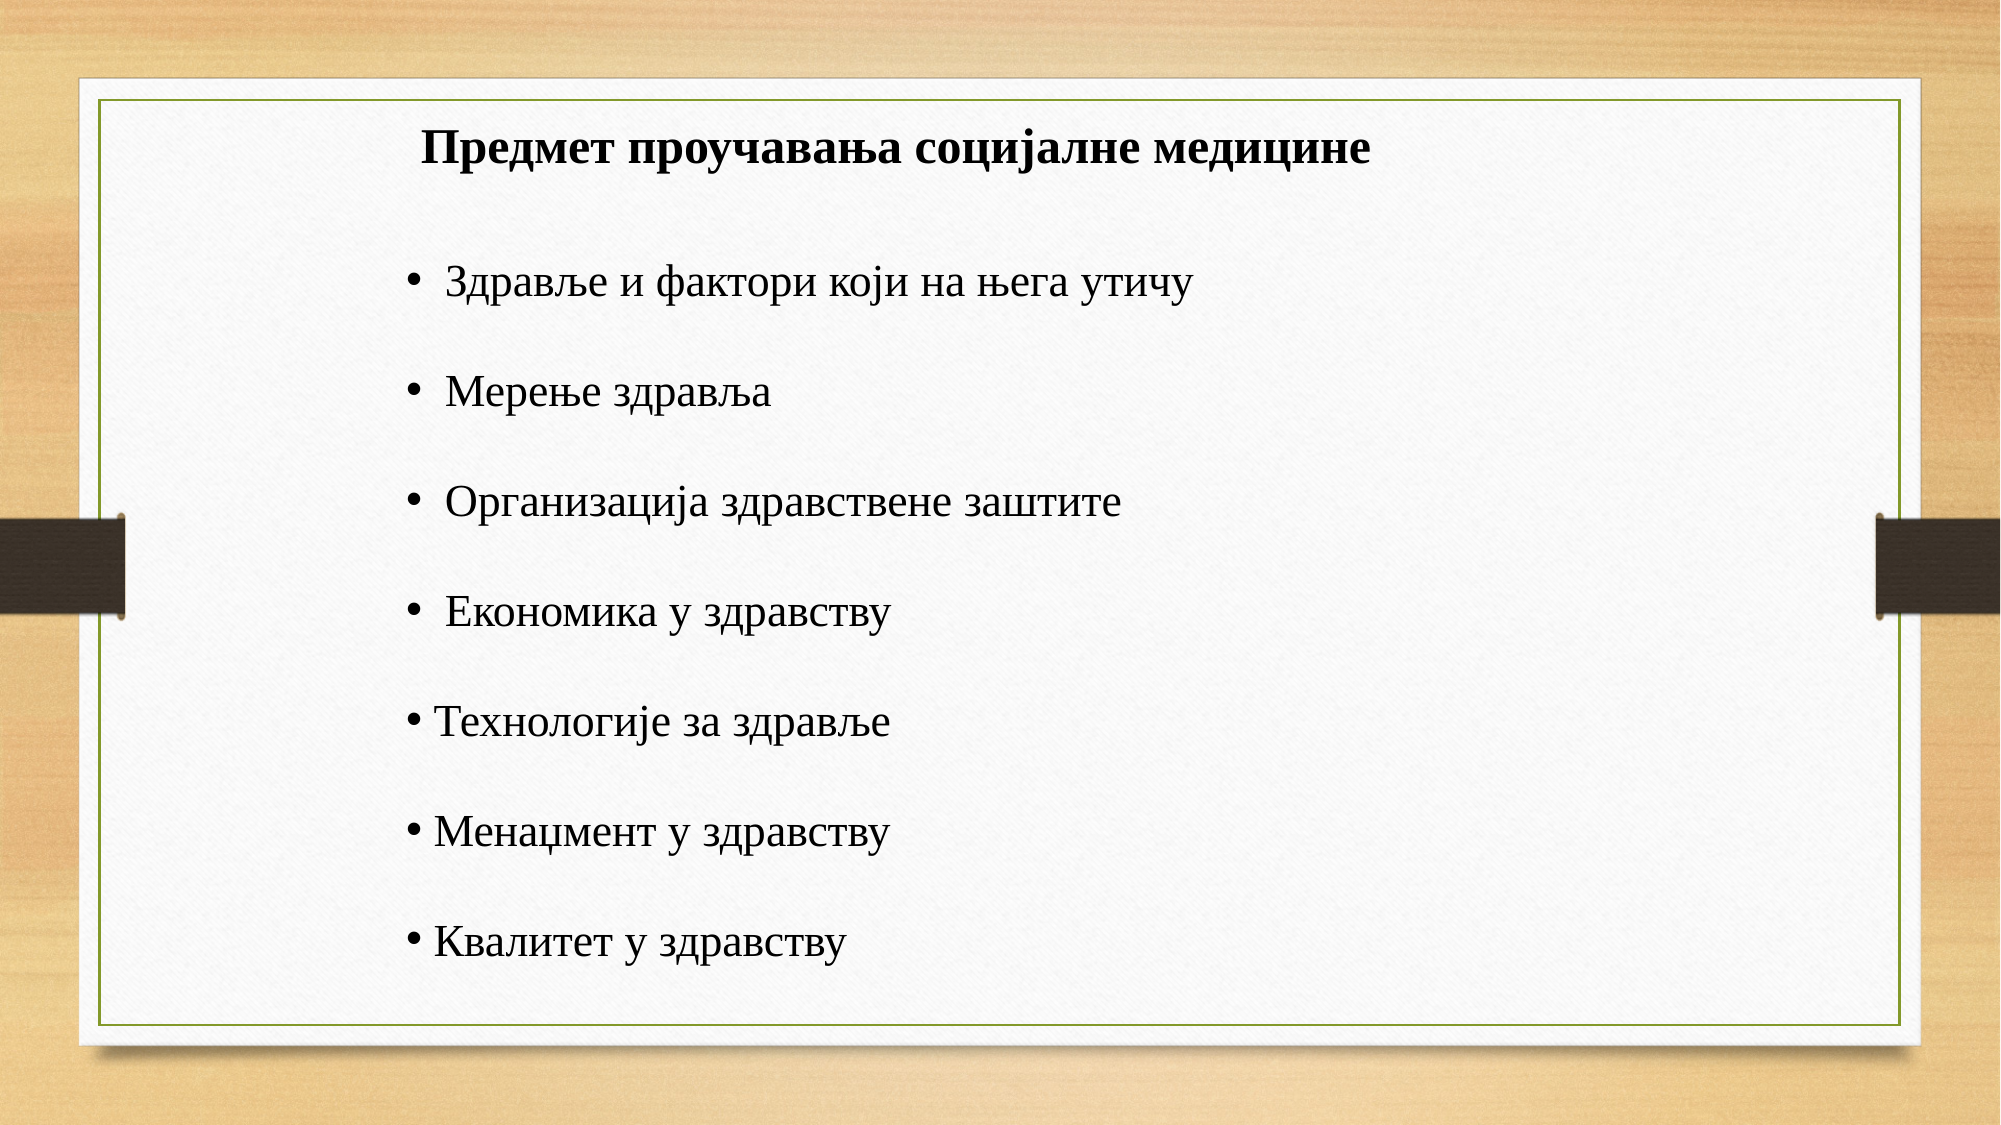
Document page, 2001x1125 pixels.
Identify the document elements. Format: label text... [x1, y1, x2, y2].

picture [0, 0, 2001, 1125]
text_box Здравље и фактори који на њега утичу Мерење здравља Организација здравствене заштите Економика у здравству Технологије за здравље Менаџмент у здравству Квалитет у здравству [391, 243, 1520, 973]
text_box Предмет проучавања социјалне медицине [212, 106, 1580, 182]
